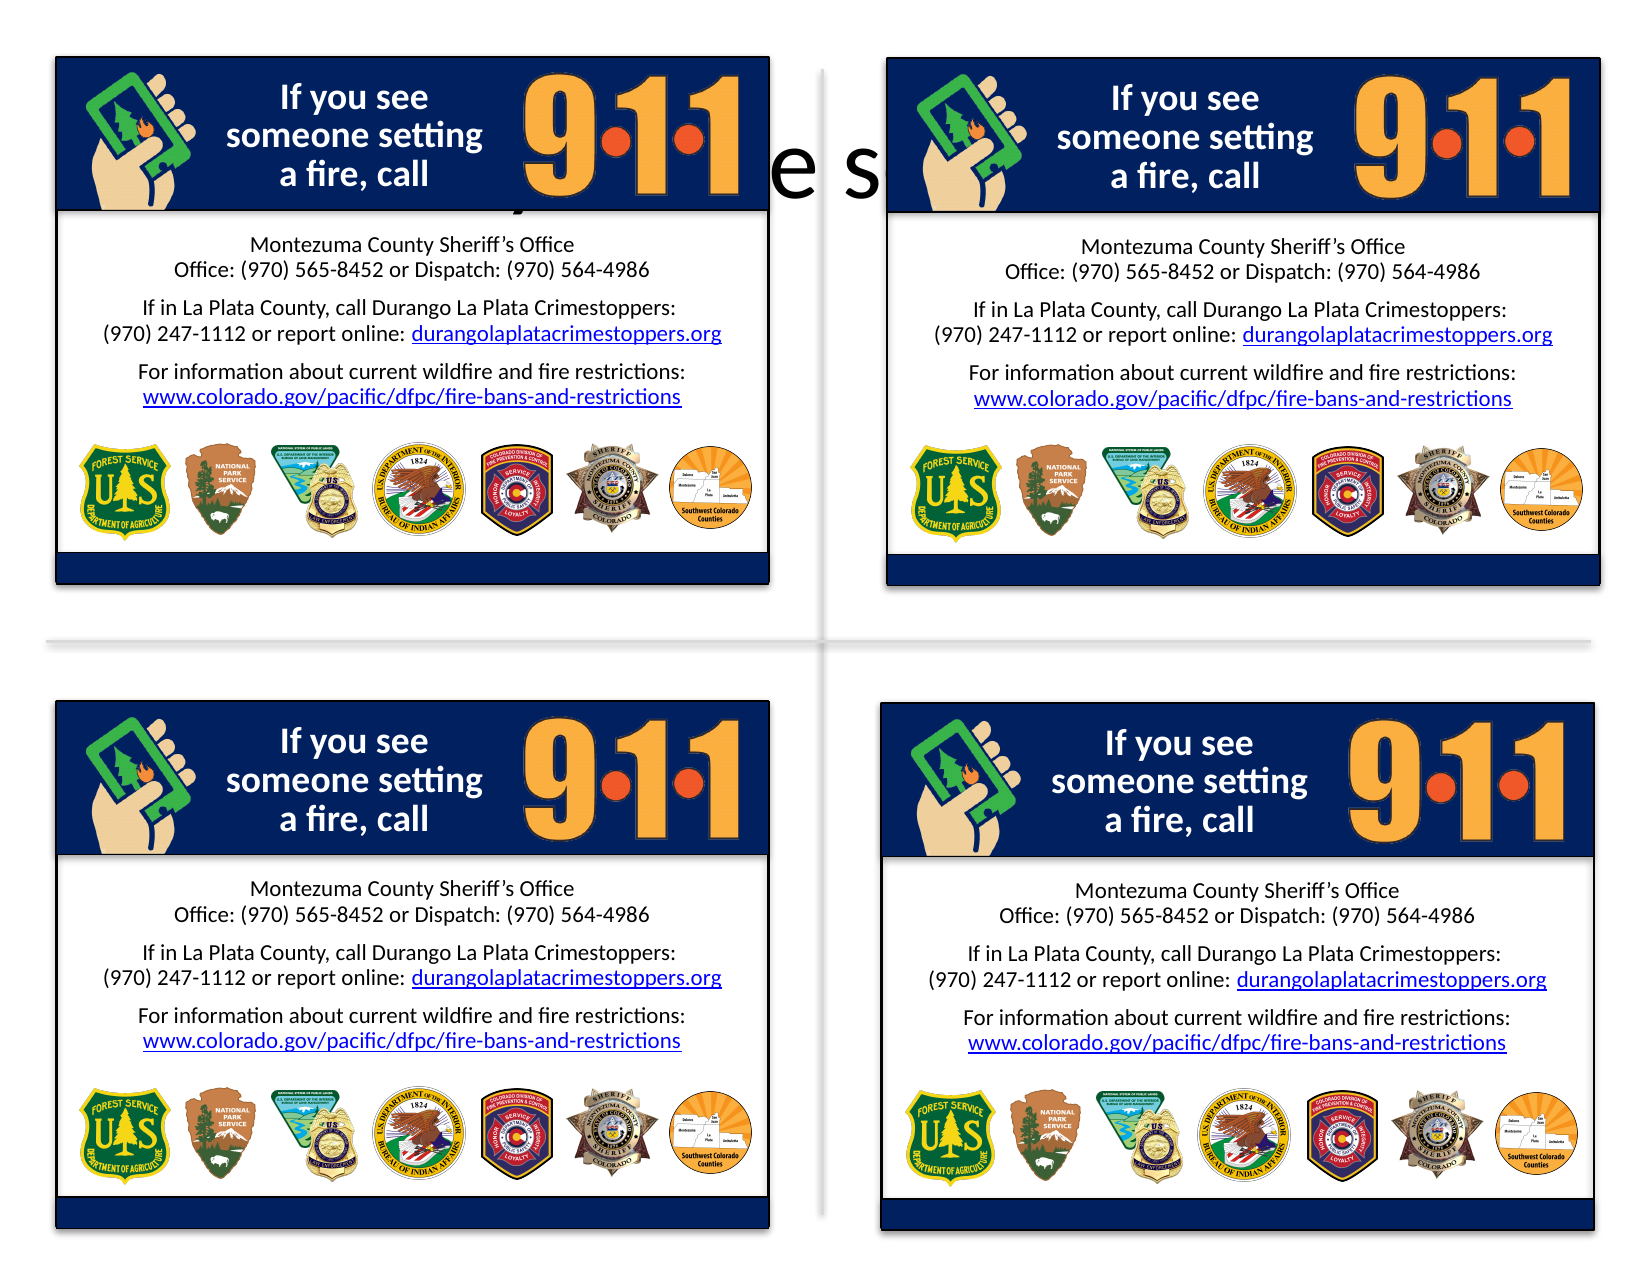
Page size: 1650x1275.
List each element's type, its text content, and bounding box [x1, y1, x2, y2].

picture [560, 439, 664, 538]
picture [79, 1088, 171, 1186]
picture [270, 1089, 358, 1182]
picture [1202, 443, 1297, 538]
text_box [56, 56, 769, 211]
picture [372, 442, 466, 536]
text_box [56, 1196, 769, 1229]
text_box [881, 1198, 1595, 1231]
picture [904, 1089, 996, 1187]
text_box [56, 862, 769, 1196]
text_box Montezuma County Sheriff’s Office Office: (970) 565-8452 or Dispatch: (970) 564-4986 If in La Plata County, call Durango La Plata Crimestoppers: (970) 247-1112 or report online: durangolaplatacrimestoppers.org For information about current wildfire and fire restrictions: www.colorado.gov/pacific/dfpc/fire-bans-and-restrictions [901, 877, 1574, 1081]
picture [898, 74, 1035, 212]
picture [910, 445, 1002, 543]
text_box [56, 552, 769, 585]
text_box [886, 219, 1600, 553]
text_box [886, 58, 1600, 213]
text_box [881, 864, 1595, 1198]
picture [79, 443, 171, 541]
text_box [56, 217, 769, 552]
picture [1494, 1092, 1578, 1176]
picture [1306, 1090, 1378, 1182]
picture [1010, 1088, 1081, 1181]
picture [1337, 711, 1565, 849]
picture [67, 717, 204, 854]
text_box If you see someone setting a fire, call [1045, 79, 1326, 196]
picture [1016, 444, 1087, 537]
text_box If you see someone setting a fire, call [1039, 724, 1320, 841]
picture [185, 442, 256, 535]
picture [481, 1088, 553, 1180]
picture [481, 444, 553, 536]
picture [560, 1084, 664, 1183]
text_box Montezuma County Sheriff’s Office Office: (970) 565-8452 or Dispatch: (970) 564-4986 If in La Plata County, call Durango La Plata Crimestoppers: (970) 247-1112 or report online: durangolaplatacrimestoppers.org For information about current wildfire and fire restrictions: www.colorado.gov/pacific/dfpc/fire-bans-and-restrictions [907, 233, 1580, 437]
picture [1101, 447, 1189, 540]
text_box Montezuma County Sheriff’s Office Office: (970) 565-8452 or Dispatch: (970) 564-4986 If in La Plata County, call Durango La Plata Crimestoppers: (970) 247-1112 or report online: durangolaplatacrimestoppers.org For information about current wildfire and fire restrictions: www.colorado.gov/pacific/dfpc/fire-bans-and-restrictions [76, 876, 749, 1079]
picture [511, 709, 740, 847]
text_box [887, 554, 1600, 586]
picture [511, 65, 740, 202]
text_box If you see someone setting a fire, call [214, 722, 495, 839]
title If you see someone [82, 51, 1568, 264]
picture [1342, 66, 1571, 204]
picture [669, 1090, 753, 1174]
picture [1391, 441, 1495, 540]
picture [270, 445, 358, 538]
picture [669, 446, 753, 529]
picture [1096, 1091, 1183, 1184]
picture [372, 1086, 466, 1181]
picture [67, 72, 204, 210]
text_box If you see someone setting a fire, call [214, 77, 495, 195]
text_box [881, 702, 1595, 857]
picture [892, 718, 1029, 856]
picture [1385, 1085, 1489, 1185]
picture [1197, 1088, 1291, 1182]
picture [1312, 446, 1384, 538]
picture [1500, 448, 1583, 531]
text_box [56, 701, 769, 855]
picture [185, 1087, 256, 1179]
text_box Montezuma County Sheriff’s Office Office: (970) 565-8452 or Dispatch: (970) 564-4986 If in La Plata County, call Durango La Plata Crimestoppers: (970) 247-1112 or report online: durangolaplatacrimestoppers.org For information about current wildfire and fire restrictions: www.colorado.gov/pacific/dfpc/fire-bans-and-restrictions [76, 231, 749, 435]
